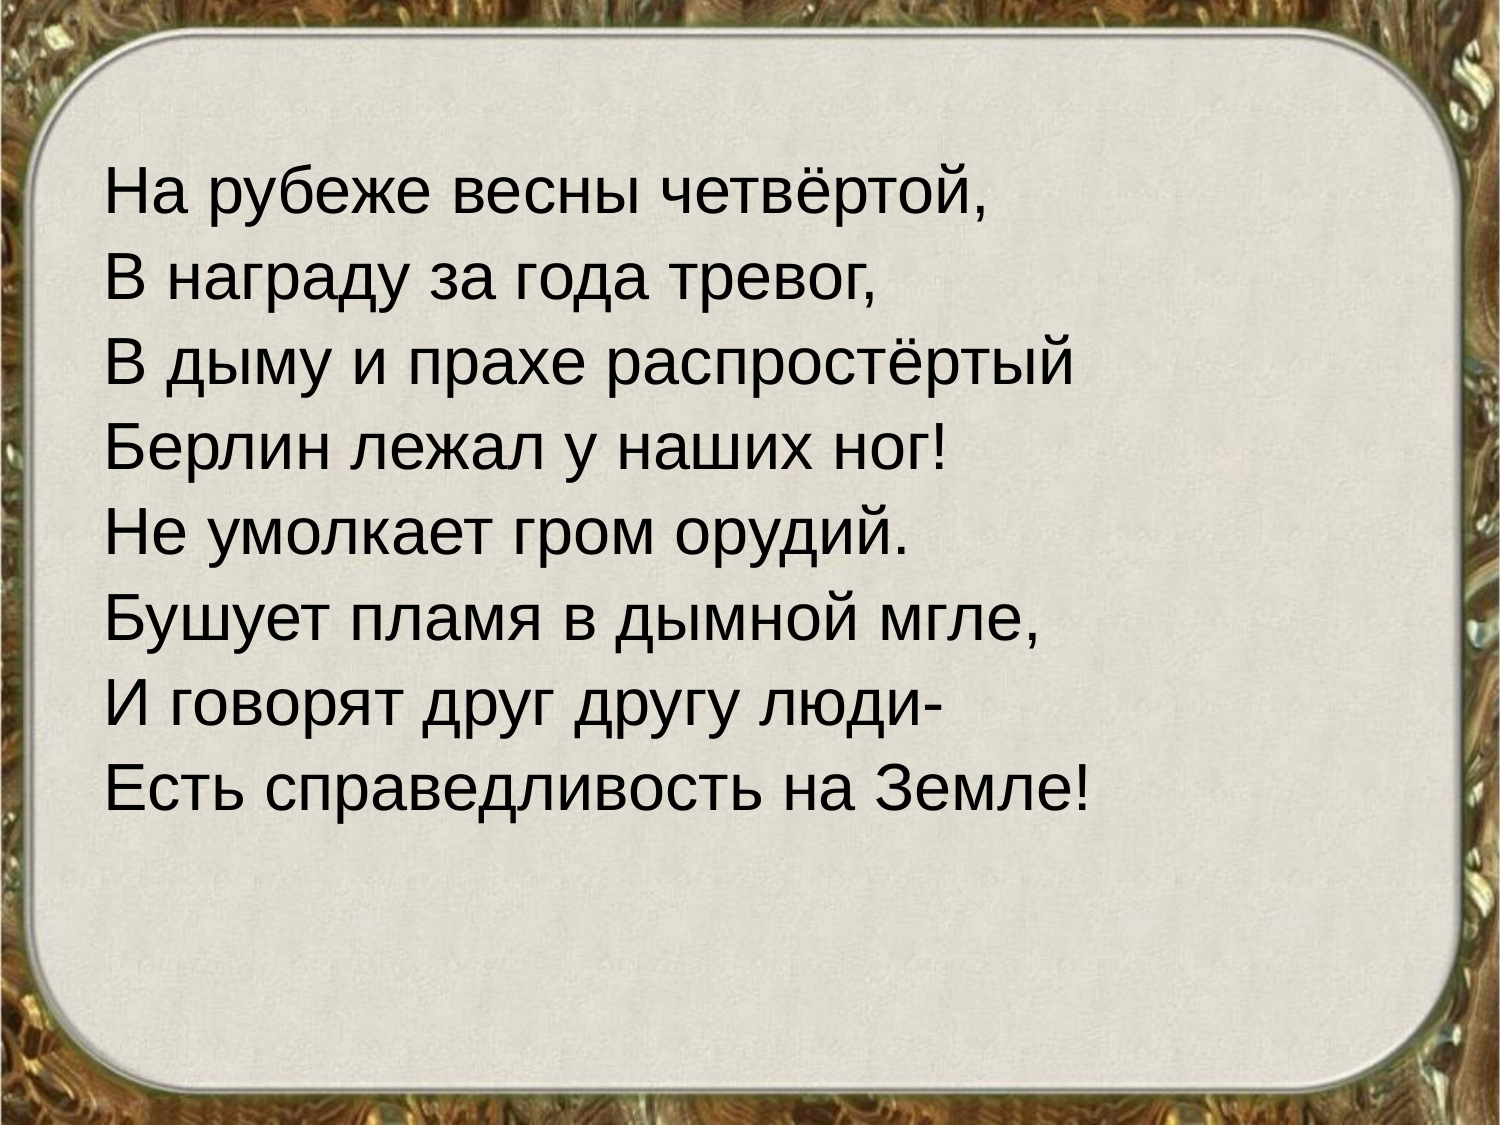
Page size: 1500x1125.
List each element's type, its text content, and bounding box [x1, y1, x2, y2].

list На рубеже весны четвёртой, В награду за года тревог, В дыму и прахе распростёртый Берлин лежал у наших ног! Не умолкает гром орудий. Бушует пламя в дымной мгле, И говорят друг другу люди- Есть справедливость на Земле! [88, 148, 1439, 892]
picture [0, 0, 1500, 1125]
